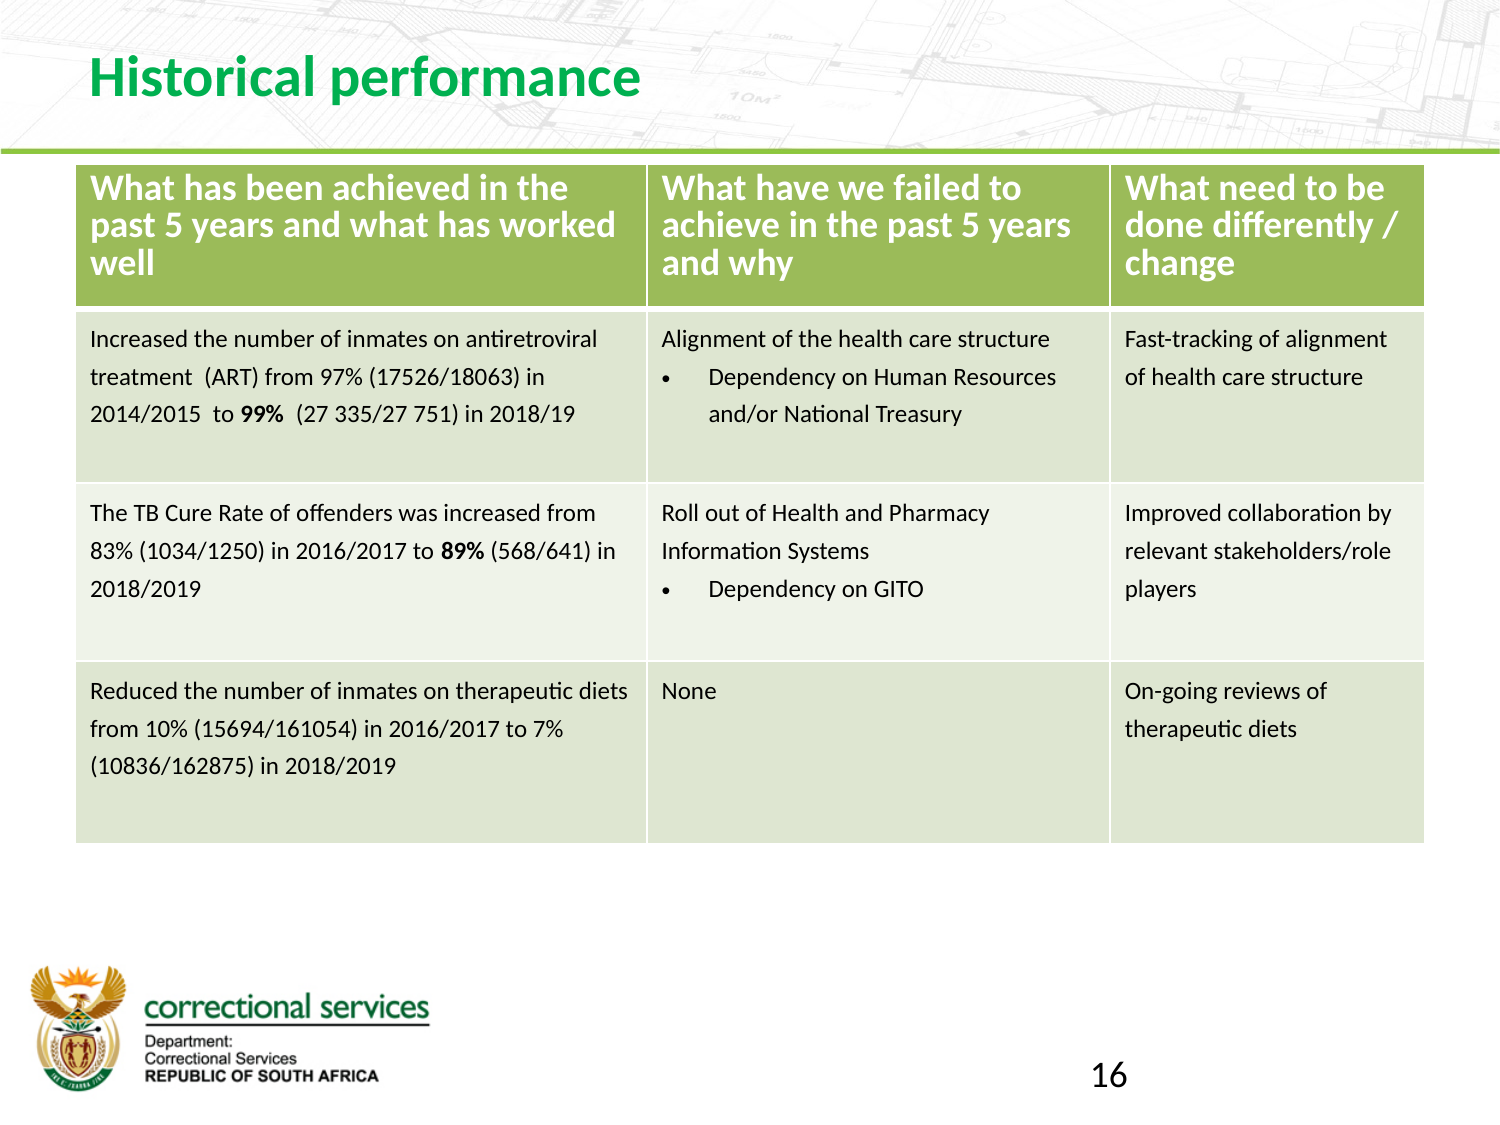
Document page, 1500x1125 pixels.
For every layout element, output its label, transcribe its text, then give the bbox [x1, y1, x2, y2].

table_cell Reduced the number of inmates on therapeutic diets from 10% (15694/161054) in 2016/2017 to 7% (10836/162875) in 2018/2019 [76, 662, 646, 843]
picture [0, 0, 1500, 154]
picture [0, 936, 481, 1125]
table_cell Roll out of Health and Pharmacy Information Systems Dependency on GITO [648, 484, 1109, 660]
table_cell None [648, 662, 1109, 843]
text_box Historical performance [74, 30, 1425, 116]
table_header What have we failed to achieve in the past 5 years and why [648, 165, 1109, 306]
table_header What has been achieved in the past 5 years and what has worked well [76, 165, 646, 306]
table_cell Fast-tracking of alignment of health care structure [1111, 312, 1424, 482]
table_cell Increased the number of inmates on antiretroviral treatment (ART) from 97% (17526/18063) in 2014/2015 to 99% (27 335/27 751) in 2018/19 [76, 312, 646, 482]
table_cell On-going reviews of therapeutic diets [1111, 662, 1424, 843]
table_header What need to be done differently / change [1111, 165, 1424, 306]
slide_number 16 [1074, 1042, 1425, 1103]
table_cell Alignment of the health care structure Dependency on Human Resources and/or National Treasury [648, 312, 1109, 482]
table_cell Improved collaboration by relevant stakeholders/role players [1111, 484, 1424, 660]
table_cell The TB Cure Rate of offenders was increased from 83% (1034/1250) in 2016/2017 to 89% (568/641) in 2018/2019 [76, 484, 646, 660]
